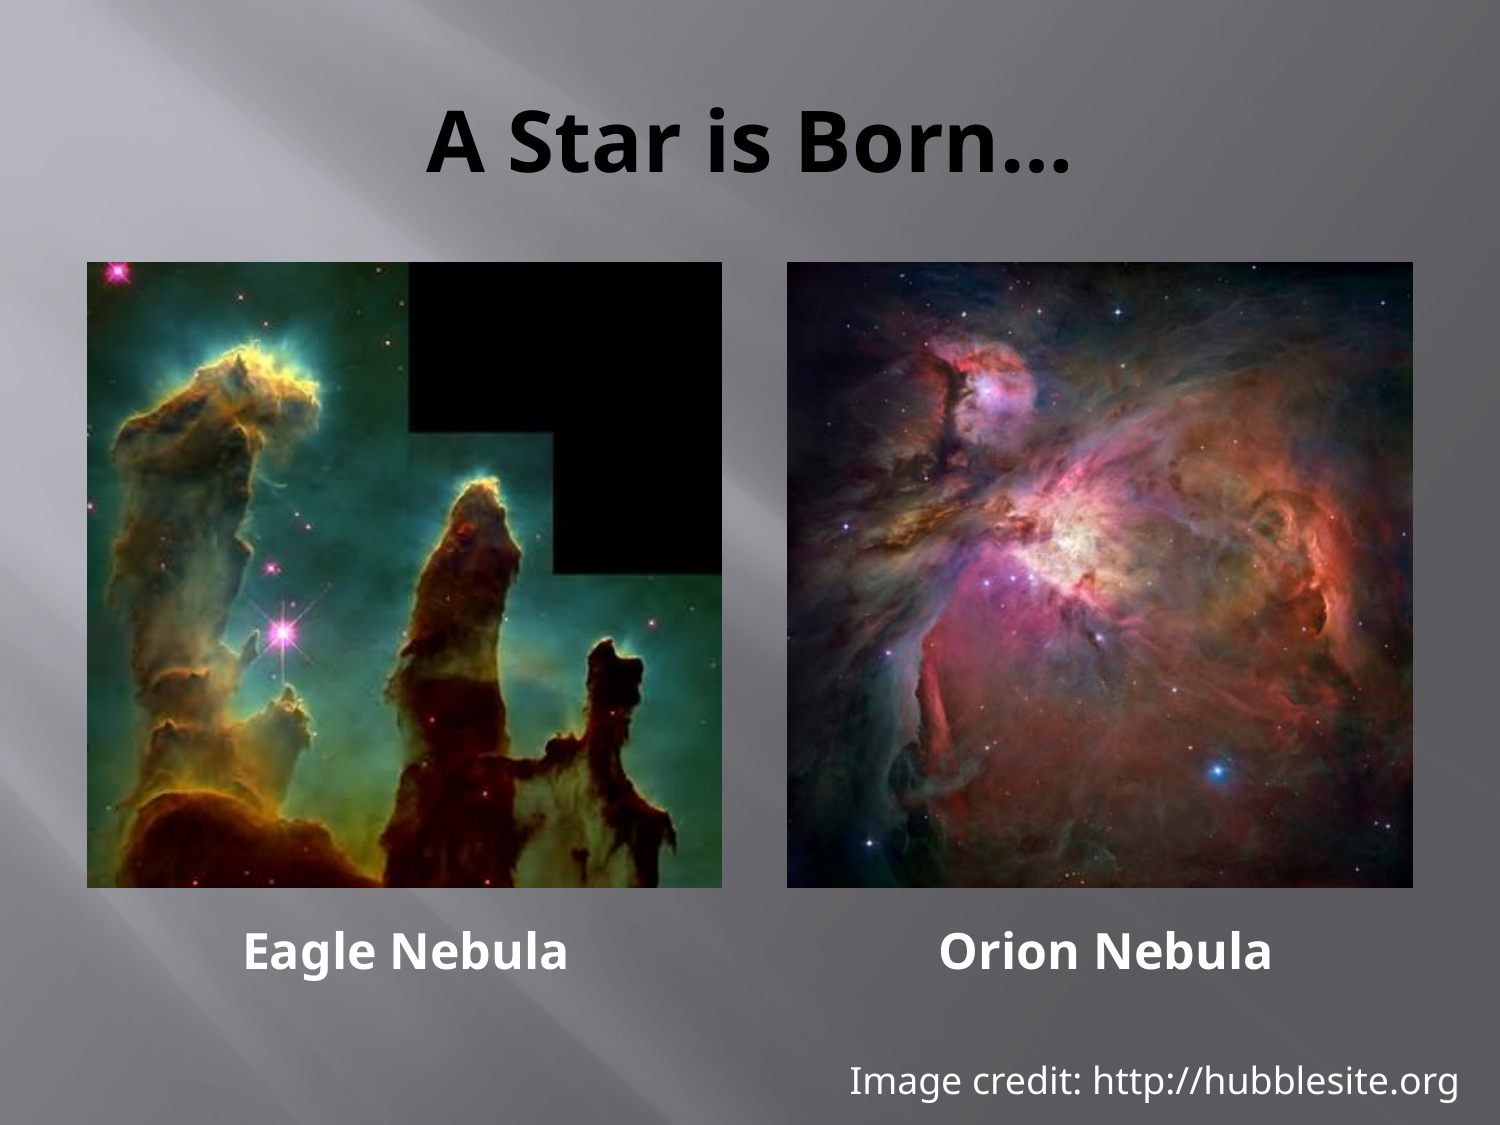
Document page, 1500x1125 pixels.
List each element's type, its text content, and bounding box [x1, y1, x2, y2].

text_box Orion Nebula [799, 912, 1413, 988]
text_box Eagle Nebula [99, 912, 713, 988]
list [787, 262, 1413, 888]
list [87, 262, 722, 888]
title A Star is Born… [75, 45, 1425, 233]
text_box Image credit: http://hubblesite.org [712, 1049, 1475, 1110]
